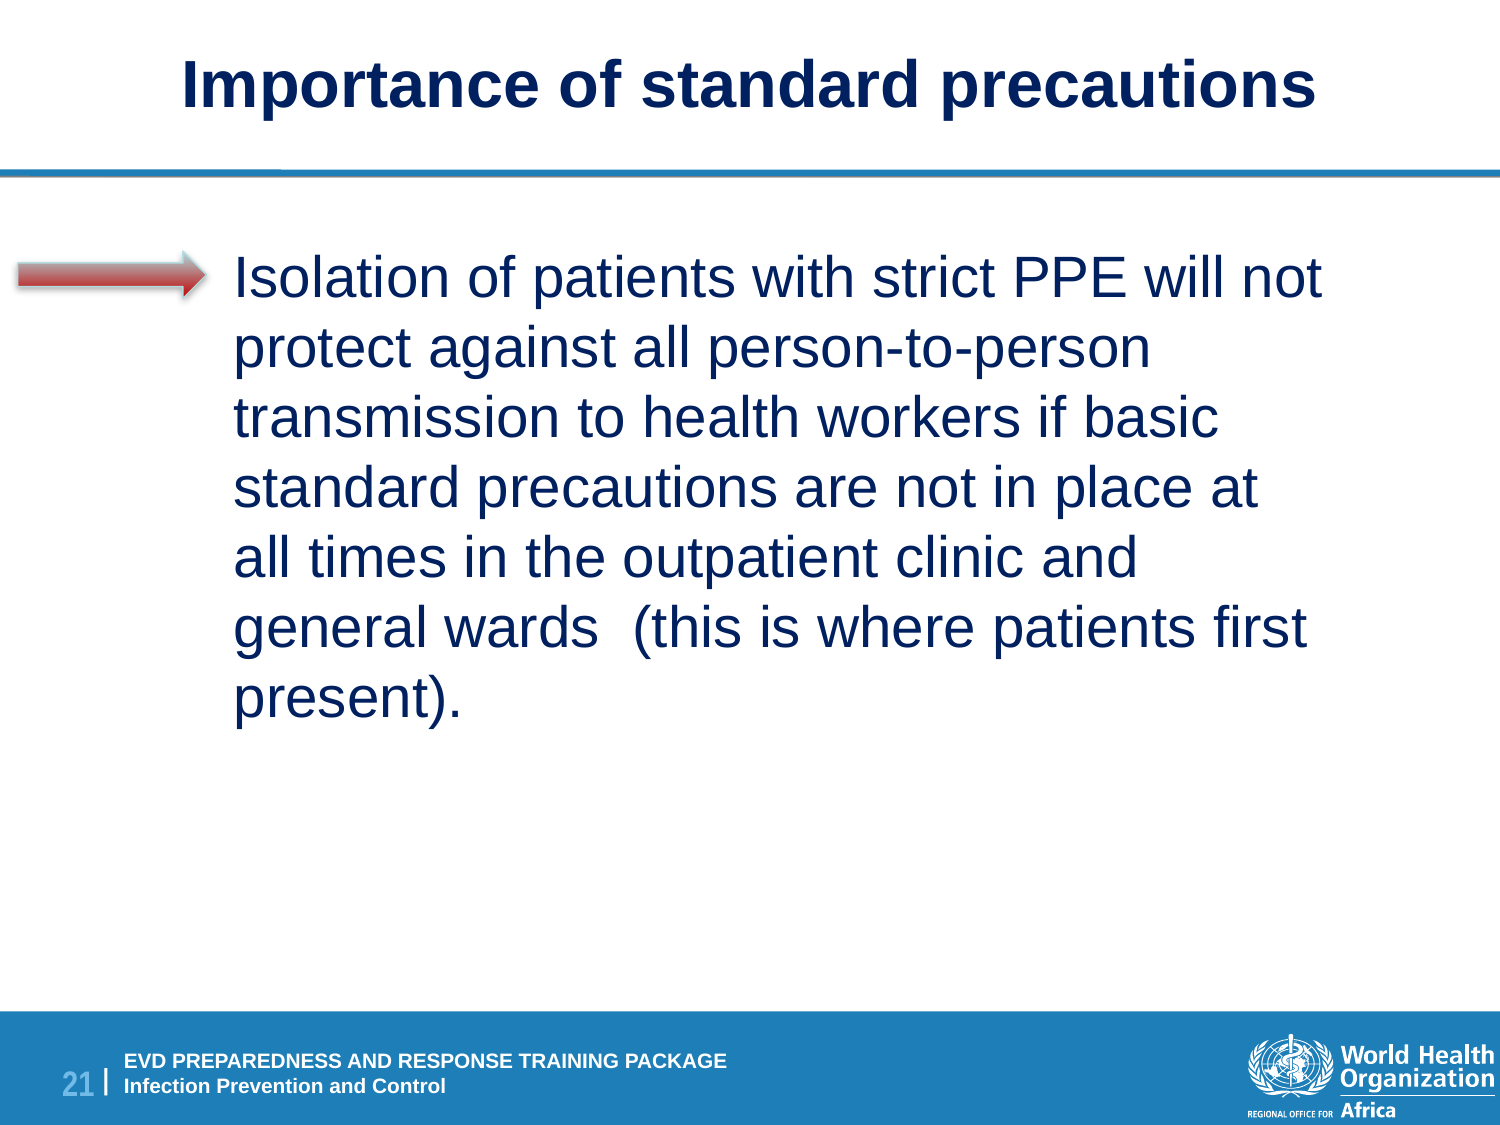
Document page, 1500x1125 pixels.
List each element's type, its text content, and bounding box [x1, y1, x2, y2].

list Isolation of patients with strict PPE will not protect against all person-to-person transmission to health workers if basic standard precautions are not in place at all times in the outpatient clinic and general wards (this is where patients first present). [218, 231, 1343, 830]
text_box [16, 250, 208, 300]
title Importance of standard precautions [74, 0, 1426, 162]
